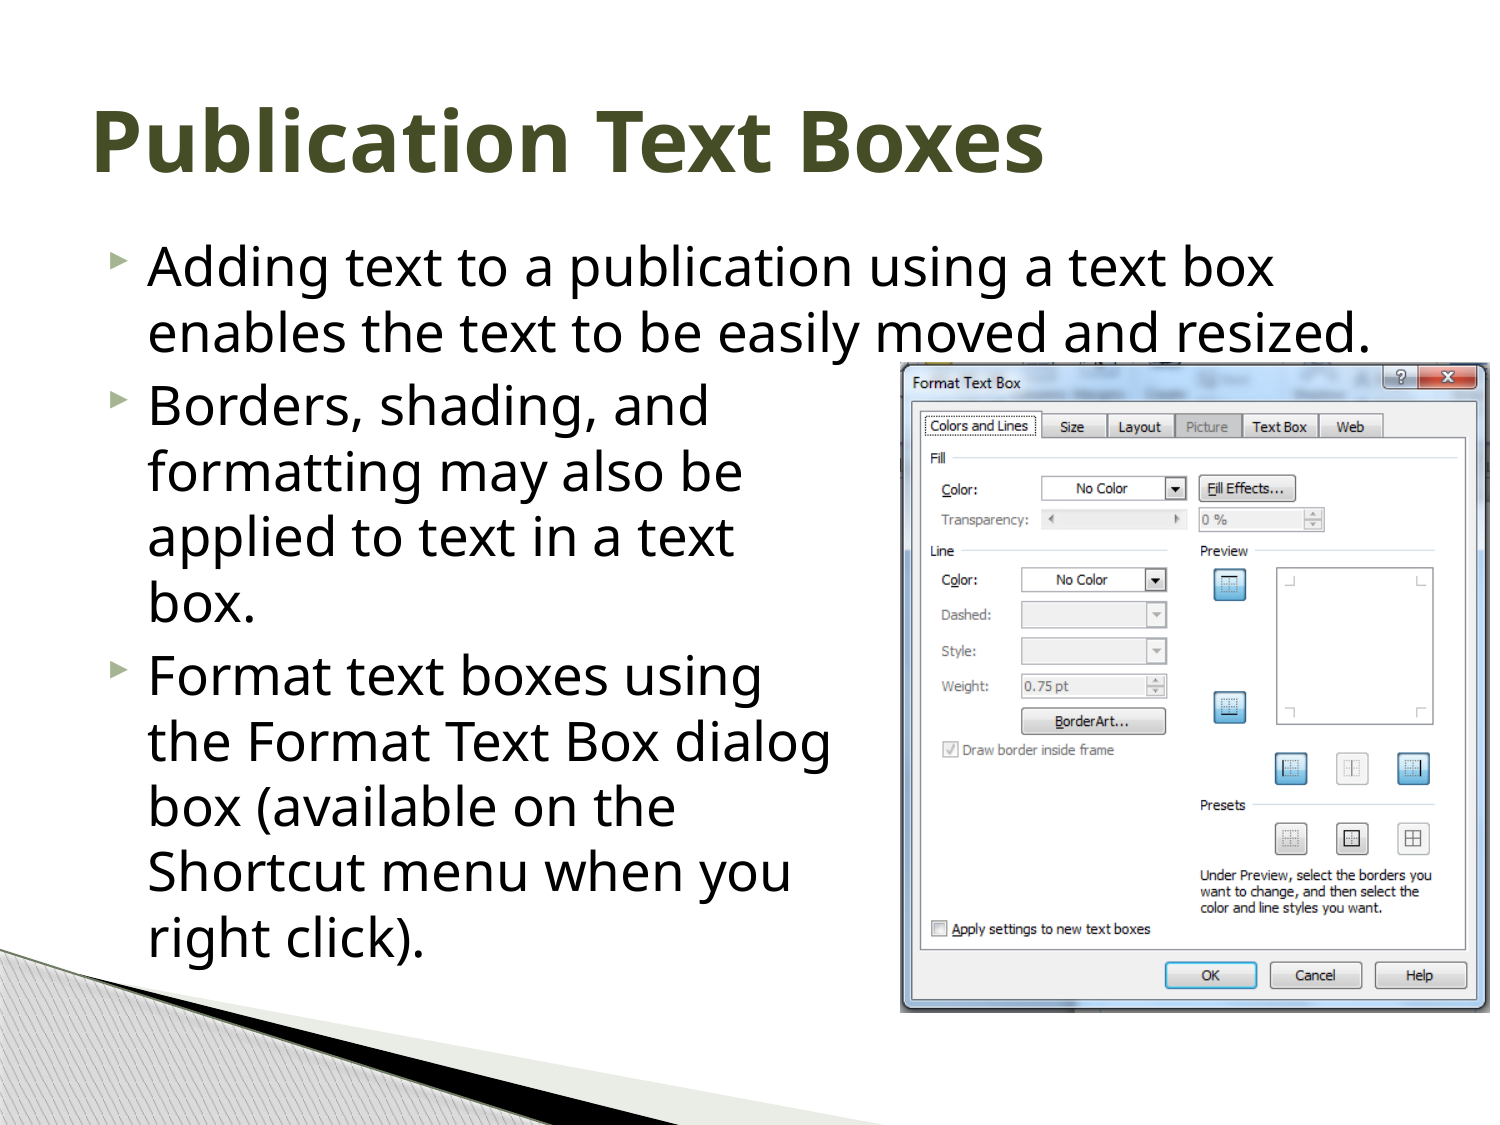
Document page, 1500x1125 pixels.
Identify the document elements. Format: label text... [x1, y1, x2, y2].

list Adding text to a publication using a text box enables the text to be easily moved and resized. Borders, shading, and formatting may also be applied to text in a text box. Format text boxes using the Format Text Box dialog box (available on the Shortcut menu when you right click). [75, 233, 1425, 1025]
picture [899, 362, 1491, 1013]
title Publication Text Boxes [75, 45, 1425, 233]
